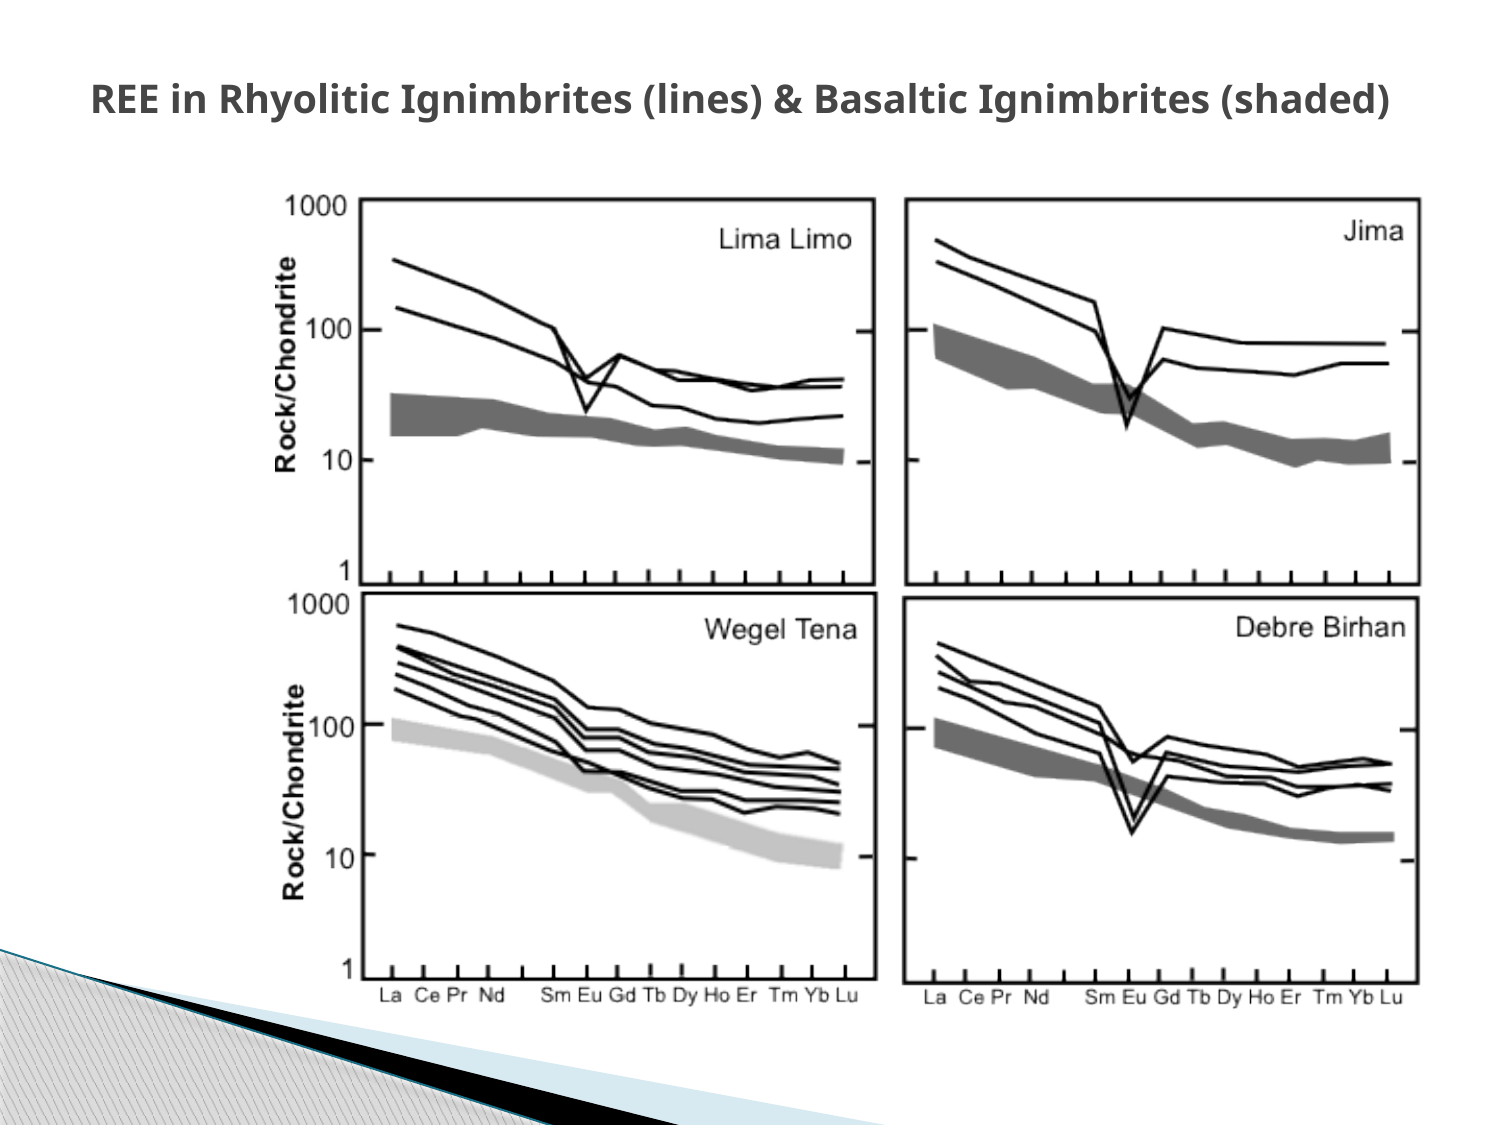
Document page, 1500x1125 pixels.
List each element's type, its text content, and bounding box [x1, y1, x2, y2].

title REE in Rhyolitic Ignimbrites (lines) & Basaltic Ignimbrites (shaded) [75, 45, 1425, 151]
picture [274, 189, 1426, 1011]
